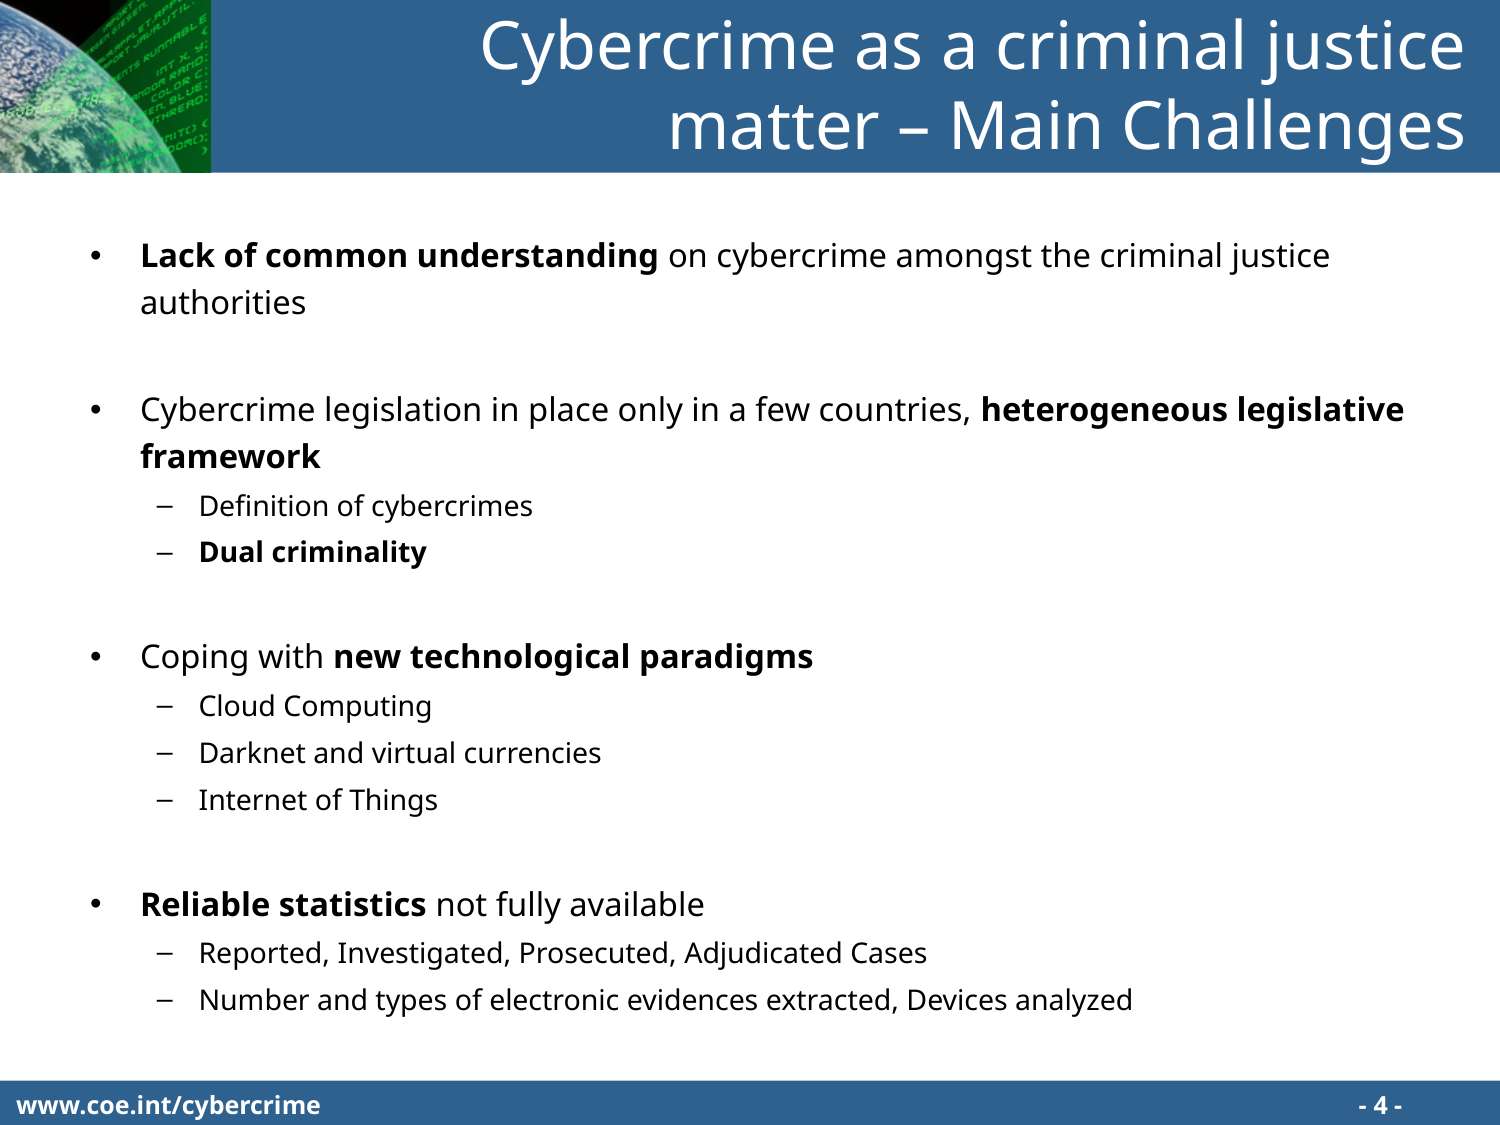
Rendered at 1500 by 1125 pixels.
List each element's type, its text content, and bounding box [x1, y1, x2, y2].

text_box [0, 1079, 1500, 1125]
picture [0, 0, 212, 173]
text_box www.coe.int/cybercrime - 4 - [1, 1082, 1500, 1125]
text_box Cybercrime as a criminal justice matter – Main Challenges [230, 0, 1483, 171]
list Lack of common understanding on cybercrime amongst the criminal justice authorities Cybercrime legislation in place only in a few countries, heterogeneous legislative framework Definition of cybercrimes Dual criminality Coping with new technological paradigms Cloud Computing Darknet and virtual currencies Internet of Things Reliable statistics not fully available Reported, Investigated, Prosecuted, Adjudicated Cases Number and types of electronic evidences extracted, Devices analyzed [75, 219, 1425, 1035]
text_box [214, 0, 1500, 175]
